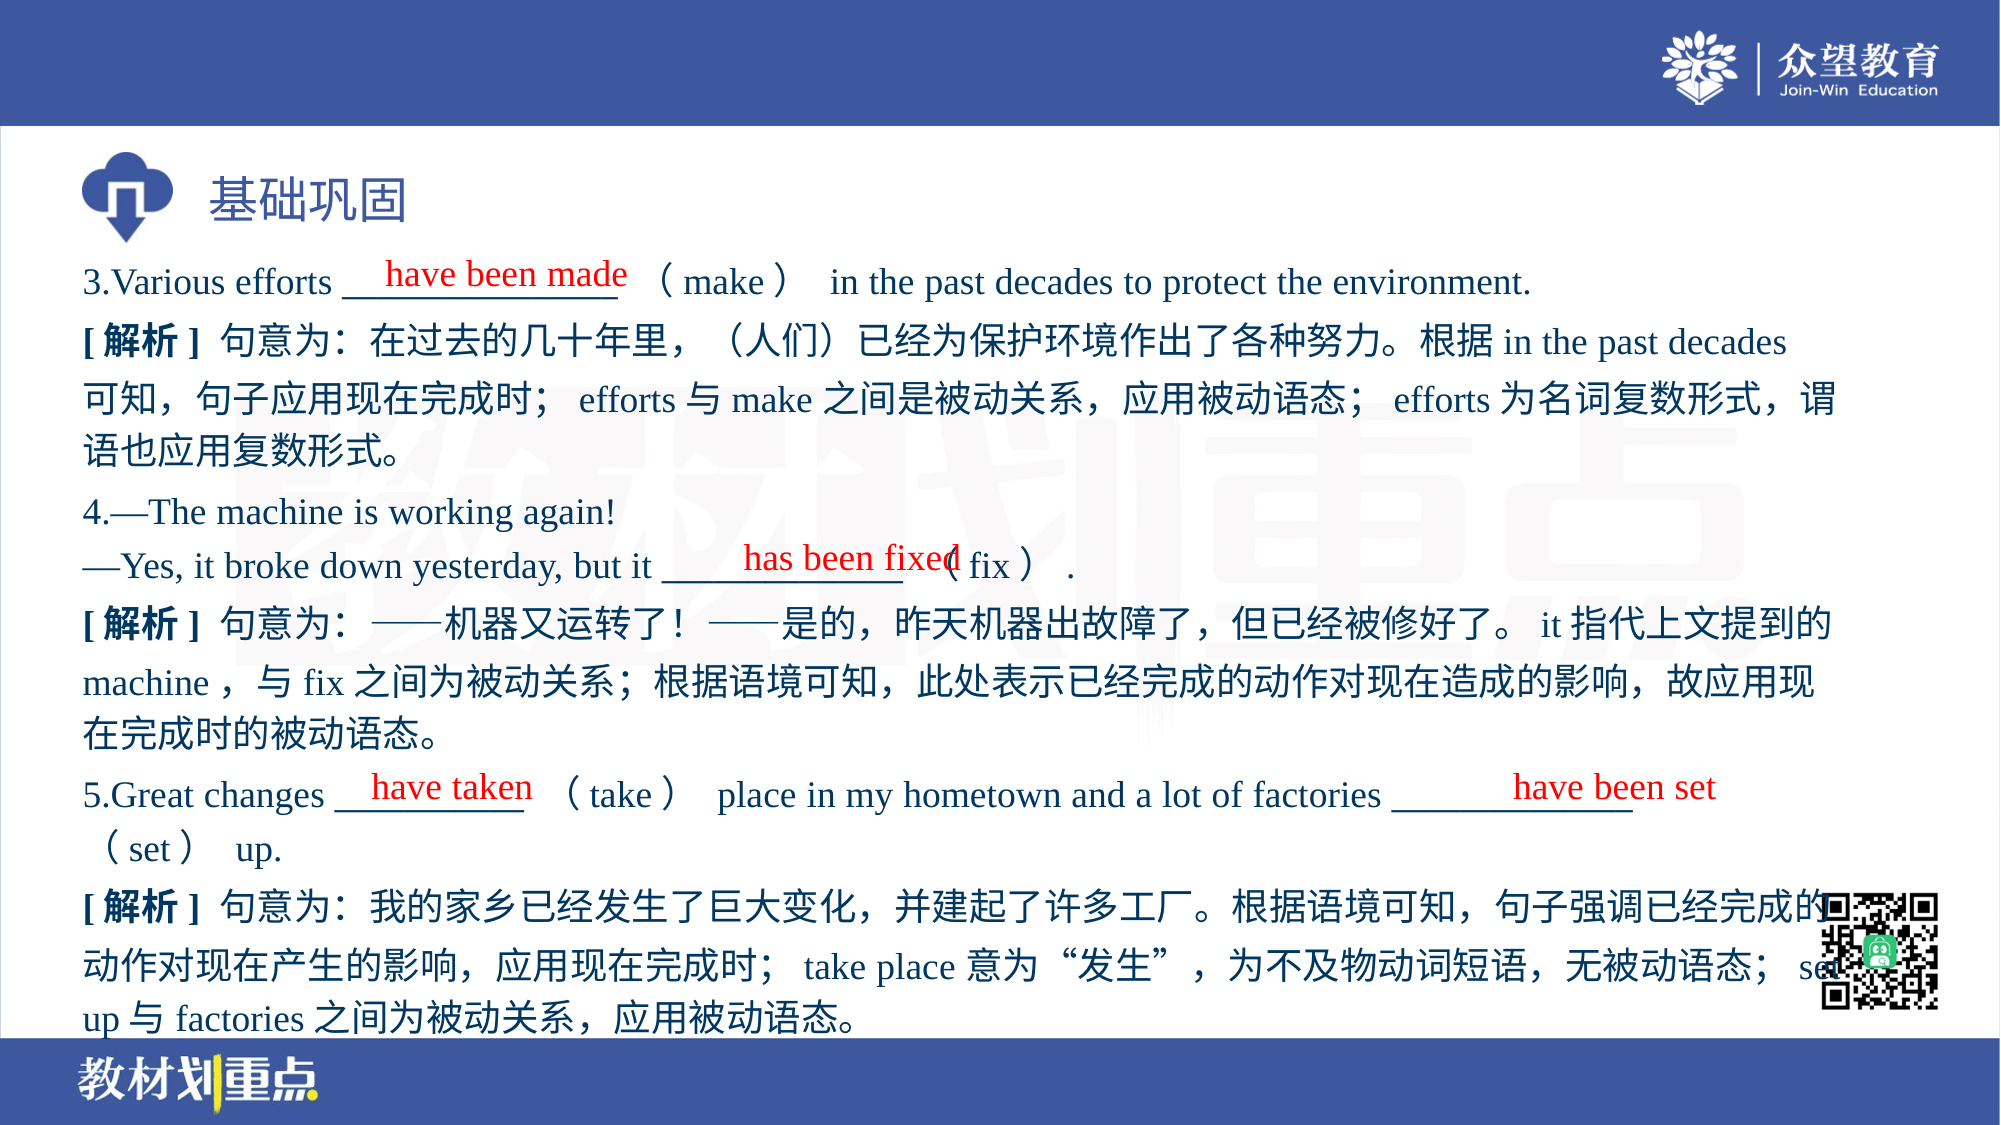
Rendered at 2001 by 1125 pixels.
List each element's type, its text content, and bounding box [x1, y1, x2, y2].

text_box 3.Various efforts ________________ （make） in the past decades to protect the environment. [82, 247, 1817, 298]
text_box 5.Great changes ___________ （take） place in my hometown and a lot of factories ______________ （set） up. [82, 756, 1817, 866]
text_box [解析] 句意为：我的家乡已经发生了巨大变化，并建起了许多工厂。根据语境可知，句子强调已经完成的 动作对现在产生的影响，应用现在完成时；take place意为“发生”，为不及物动词短语，无被动语态；set up与factories之间为被动关系，应用被动语态。 [82, 870, 1817, 1036]
text_box have taken [353, 752, 552, 803]
text_box [解析] 句意为：——机器又运转了！——是的，昨天机器出故障了，但已经被修好了。it指代上文提到的 machine，与fix之间为被动关系；根据语境可知，此处表示已经完成的动作对现在造成的影响，故应用现 在完成时的被动语态。 [82, 586, 1817, 753]
text_box have been set [1490, 752, 1739, 803]
picture [0, 0, 2000, 1125]
text_box [解析] 句意为：在过去的几十年里，（人们）已经为保护环境作出了各种努力。根据in the past decades 可知，句子应用现在完成时；efforts与make之间是被动关系，应用被动语态；efforts为名词复数形式，谓 语也应用复数形式。 [82, 303, 1817, 469]
text_box have been made [362, 239, 651, 290]
text_box 4.—The machine is working again! —Yes, it broke down yesterday, but it ______________ （fix）. [82, 473, 1817, 582]
text_box has been fixed [720, 524, 984, 574]
